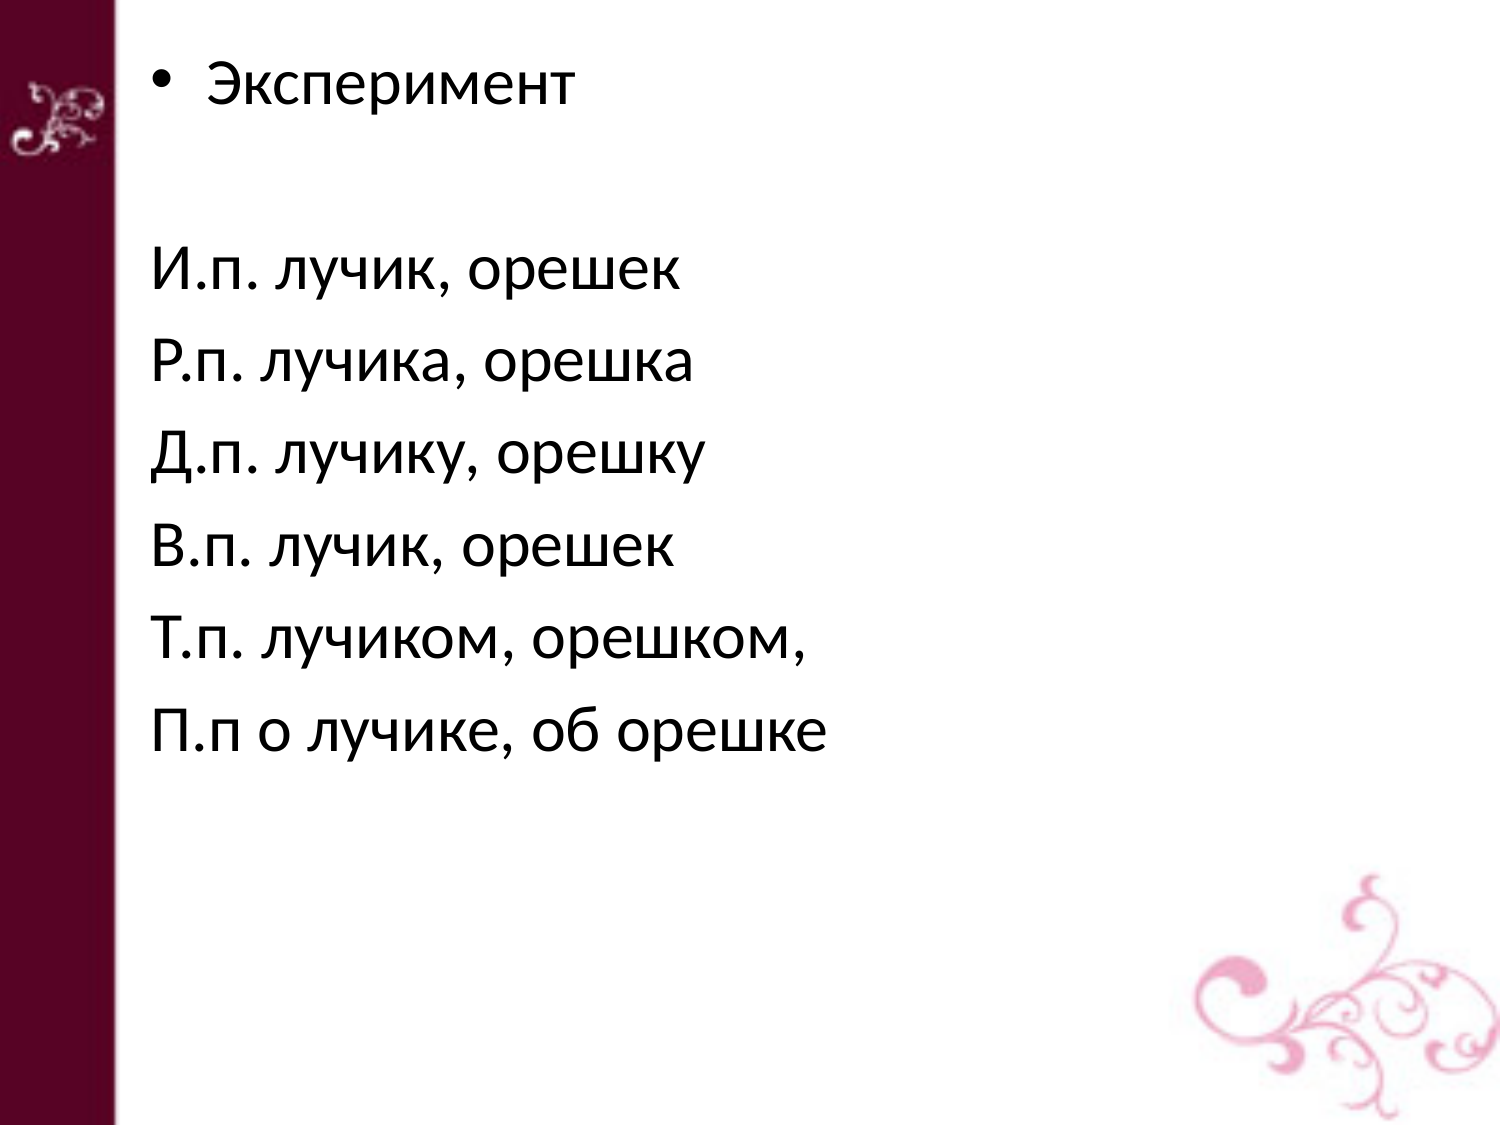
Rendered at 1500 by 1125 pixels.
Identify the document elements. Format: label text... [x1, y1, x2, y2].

list Эксперимент И.п. лучик, орешек Р.п. лучика, орешка Д.п. лучику, орешку В.п. лучик, орешек Т.п. лучиком, орешком, П.п о лучике, об орешке [135, 30, 1486, 774]
picture [0, 0, 1500, 1125]
